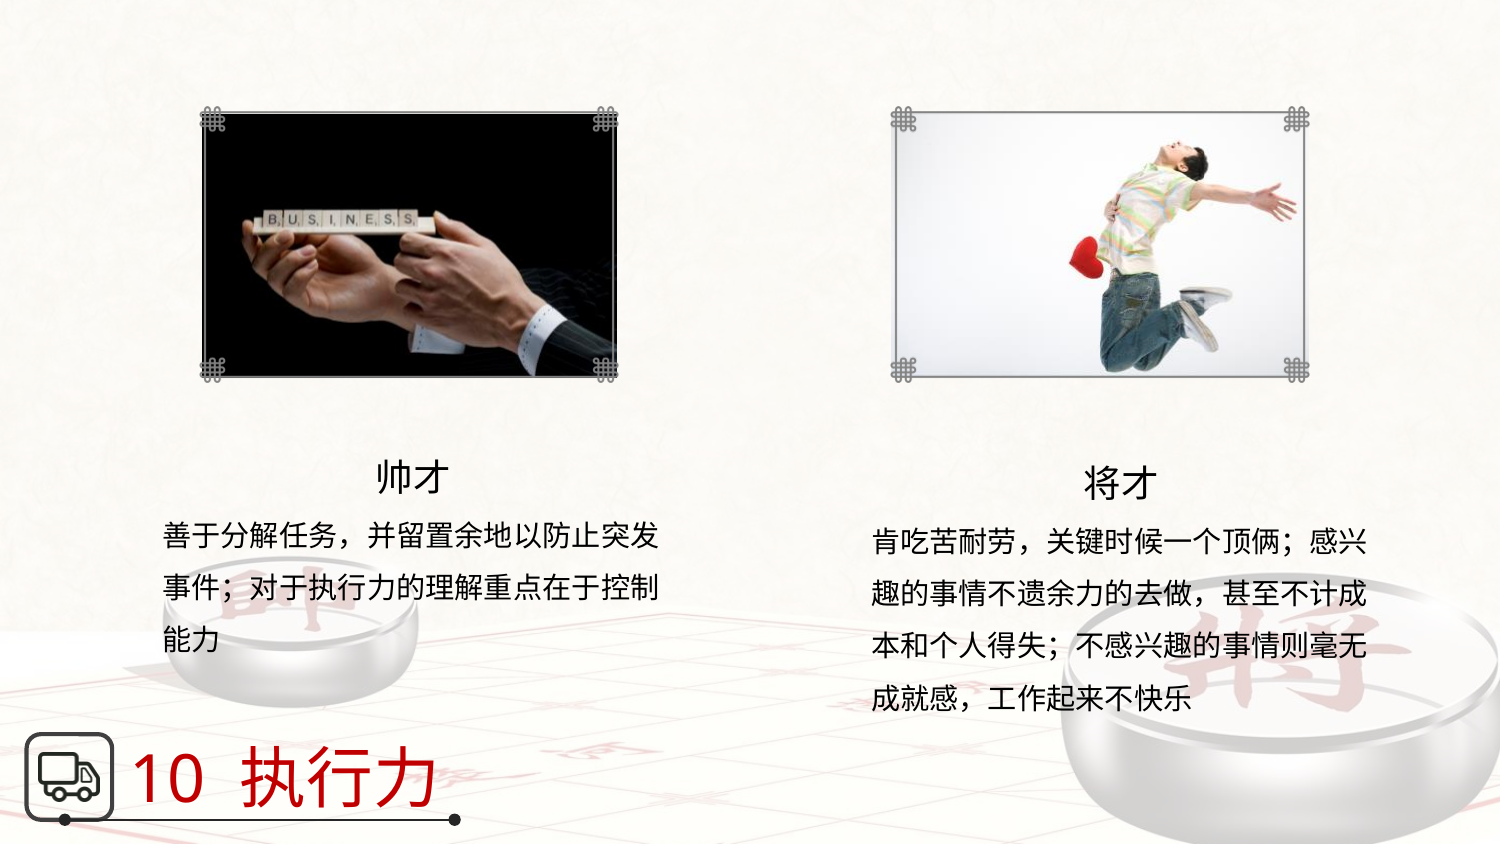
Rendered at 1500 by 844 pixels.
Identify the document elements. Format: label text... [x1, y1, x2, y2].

text_box 10 执行力 [115, 728, 491, 824]
picture [883, 102, 1316, 387]
text_box 将才 肯吃苦耐劳，关键时候一个顶俩；感兴趣的事情不遗余力的去做，甚至不计成本和个人得失；不感兴趣的事情则毫无成就感，工作起来不快乐 [856, 407, 1387, 723]
picture [193, 102, 626, 387]
picture [38, 751, 101, 802]
text_box [24, 732, 115, 822]
text_box 帅才 善于分解任务，并留置余地以防止突发事件；对于执行力的理解重点在于控制能力 [147, 401, 680, 664]
